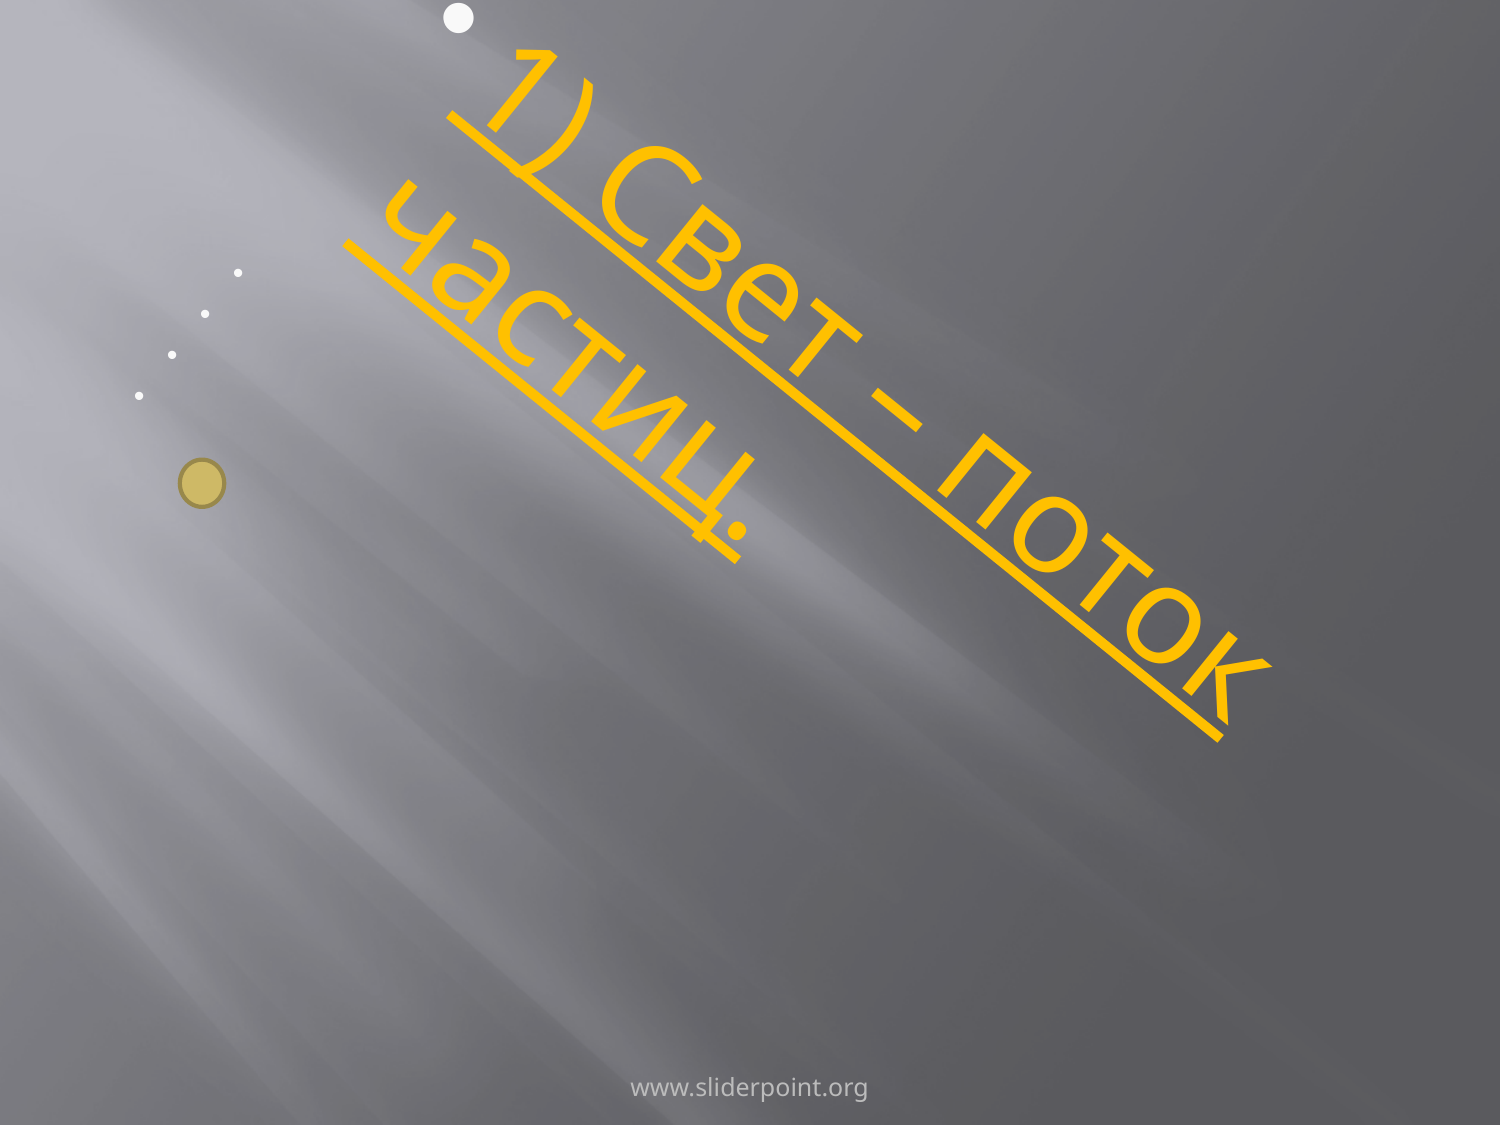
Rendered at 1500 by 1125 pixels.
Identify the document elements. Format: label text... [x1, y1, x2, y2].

text_box [177, 457, 227, 509]
list 1) Свет – поток частиц. [0, 0, 1500, 1125]
footer www.sliderpoint.org [512, 1052, 988, 1113]
